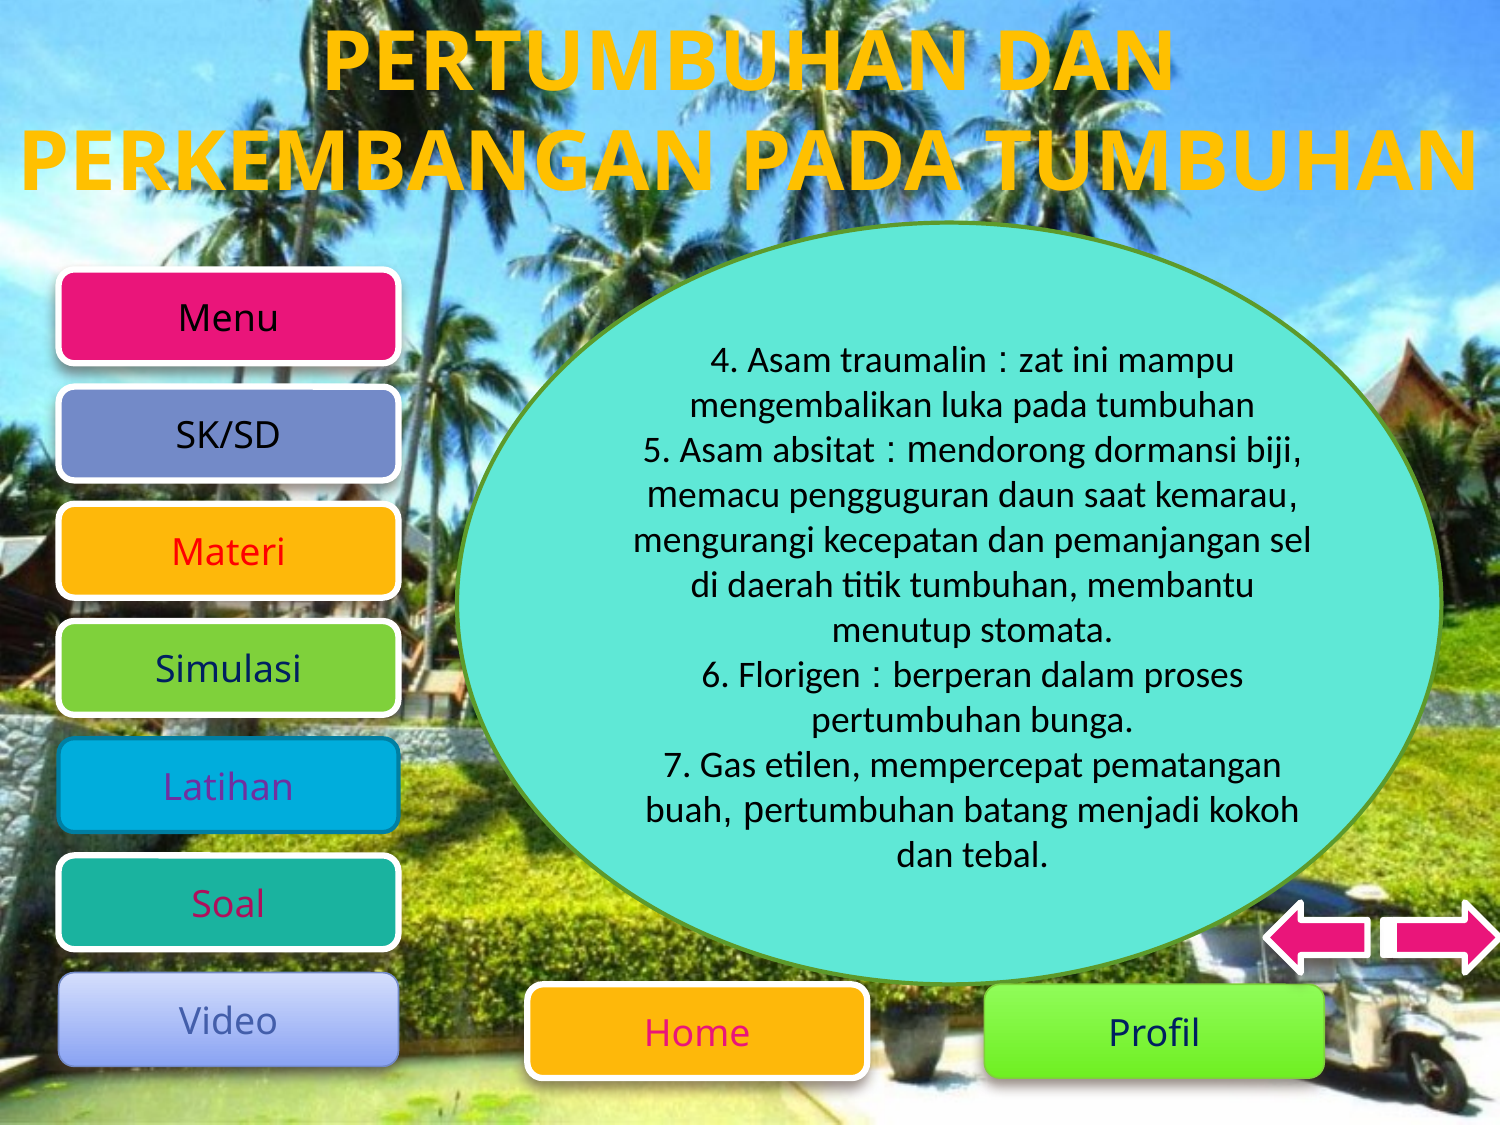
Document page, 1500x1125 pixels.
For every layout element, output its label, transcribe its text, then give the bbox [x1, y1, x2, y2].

text_box [1262, 899, 1371, 976]
text_box [1380, 899, 1500, 976]
text_box 4. Asam traumalin : zat ini mampu mengembalikan luka pada tumbuhan 5. Asam absitat : mendorong dormansi biji, memacu pengguguran daun saat kemarau, mengurangi kecepatan dan pemanjangan sel di daerah titik tumbuhan, membantu menutup stomata. 6. Florigen : berperan dalam proses pertumbuhan bunga. 7. Gas etilen, mempercepat pematangan buah, pertumbuhan batang menjadi kokoh dan tebal. [609, 328, 1336, 883]
picture [0, 0, 1500, 1125]
